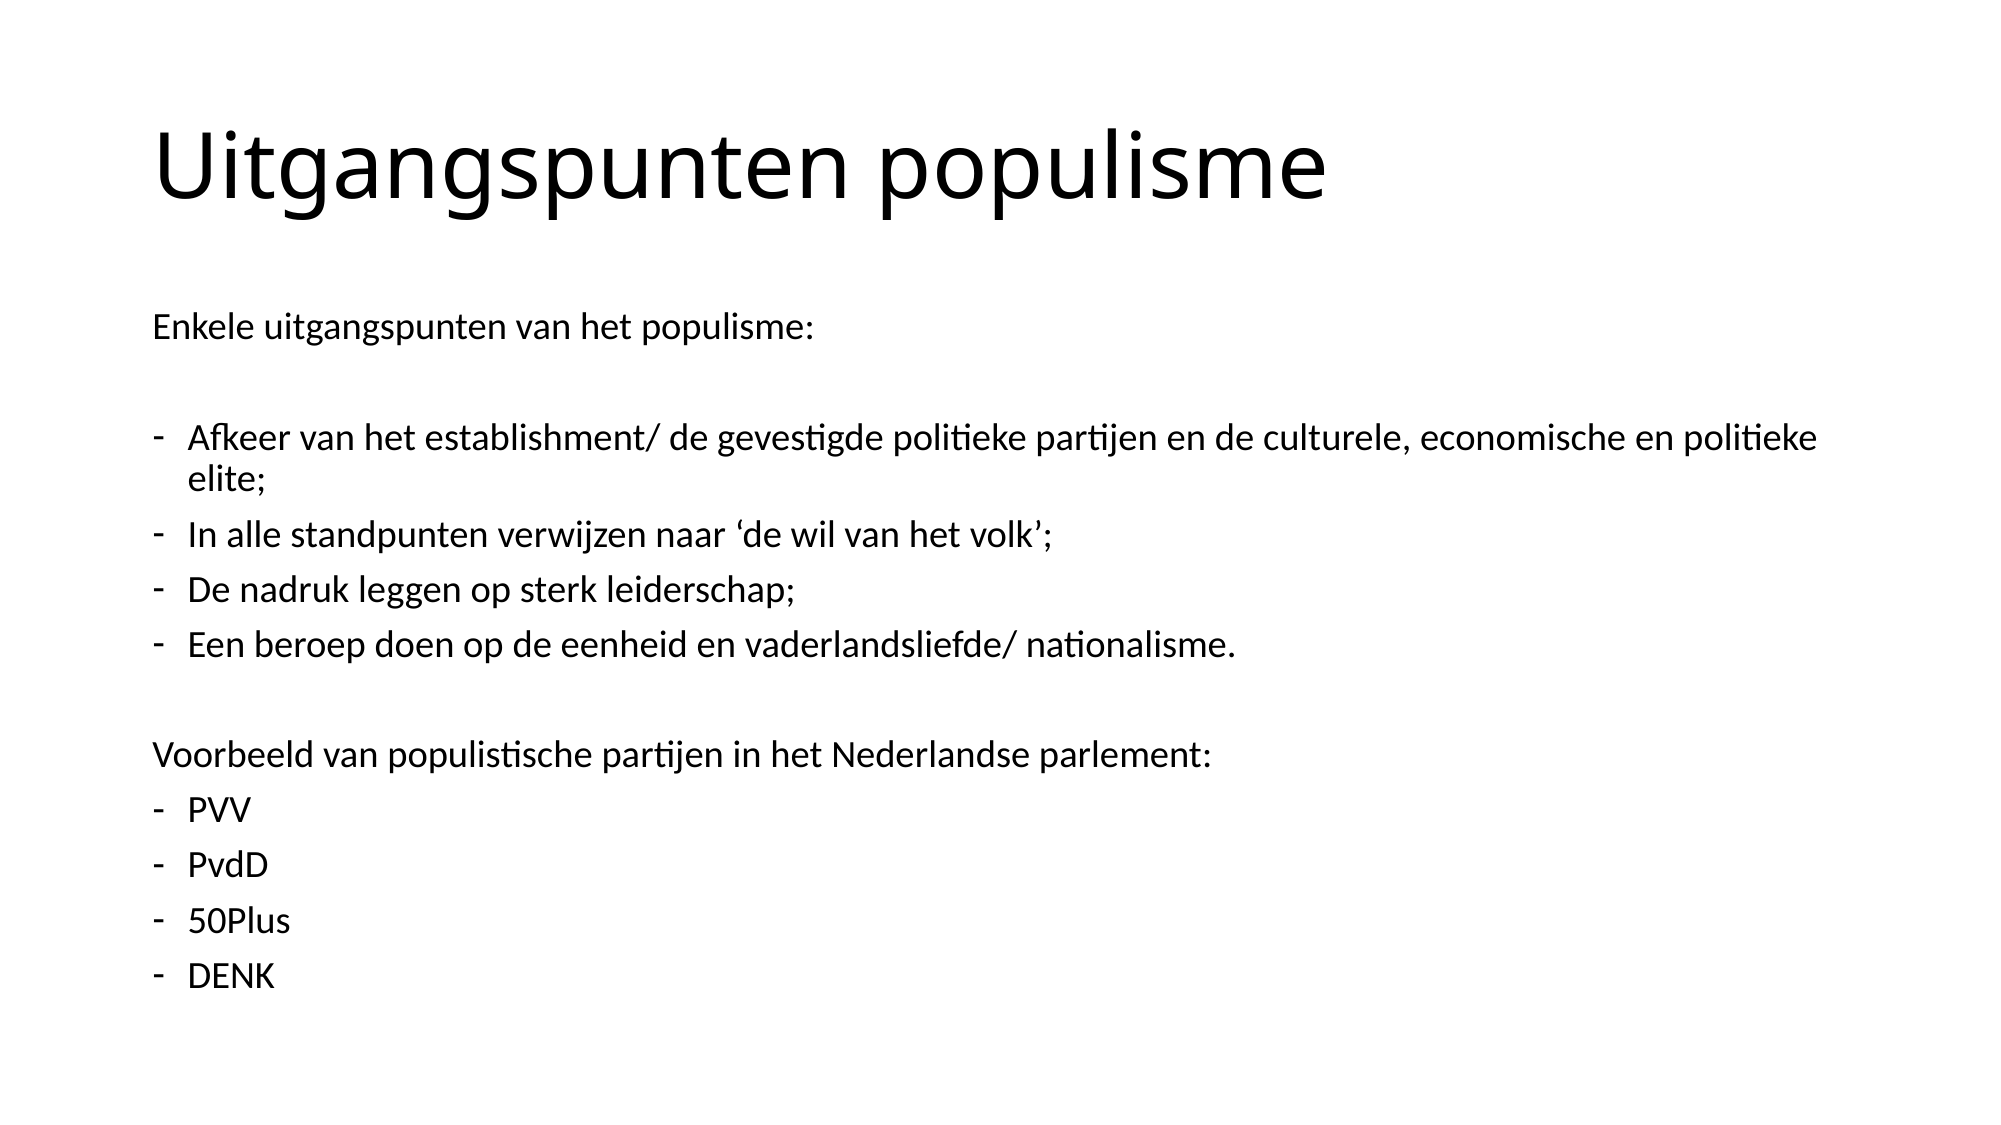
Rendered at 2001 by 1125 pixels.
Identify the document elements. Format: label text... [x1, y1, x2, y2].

title Uitgangspunten populisme [137, 59, 1863, 278]
list Enkele uitgangspunten van het populisme: Afkeer van het establishment/ de gevestigde politieke partijen en de culturele, economische en politieke elite; In alle standpunten verwijzen naar ‘de wil van het volk’; De nadruk leggen op sterk leiderschap; Een beroep doen op de eenheid en vaderlandsliefde/ nationalisme. Voorbeeld van populistische partijen in het Nederlandse parlement: PVV PvdD 50Plus DENK [137, 299, 1863, 1014]
